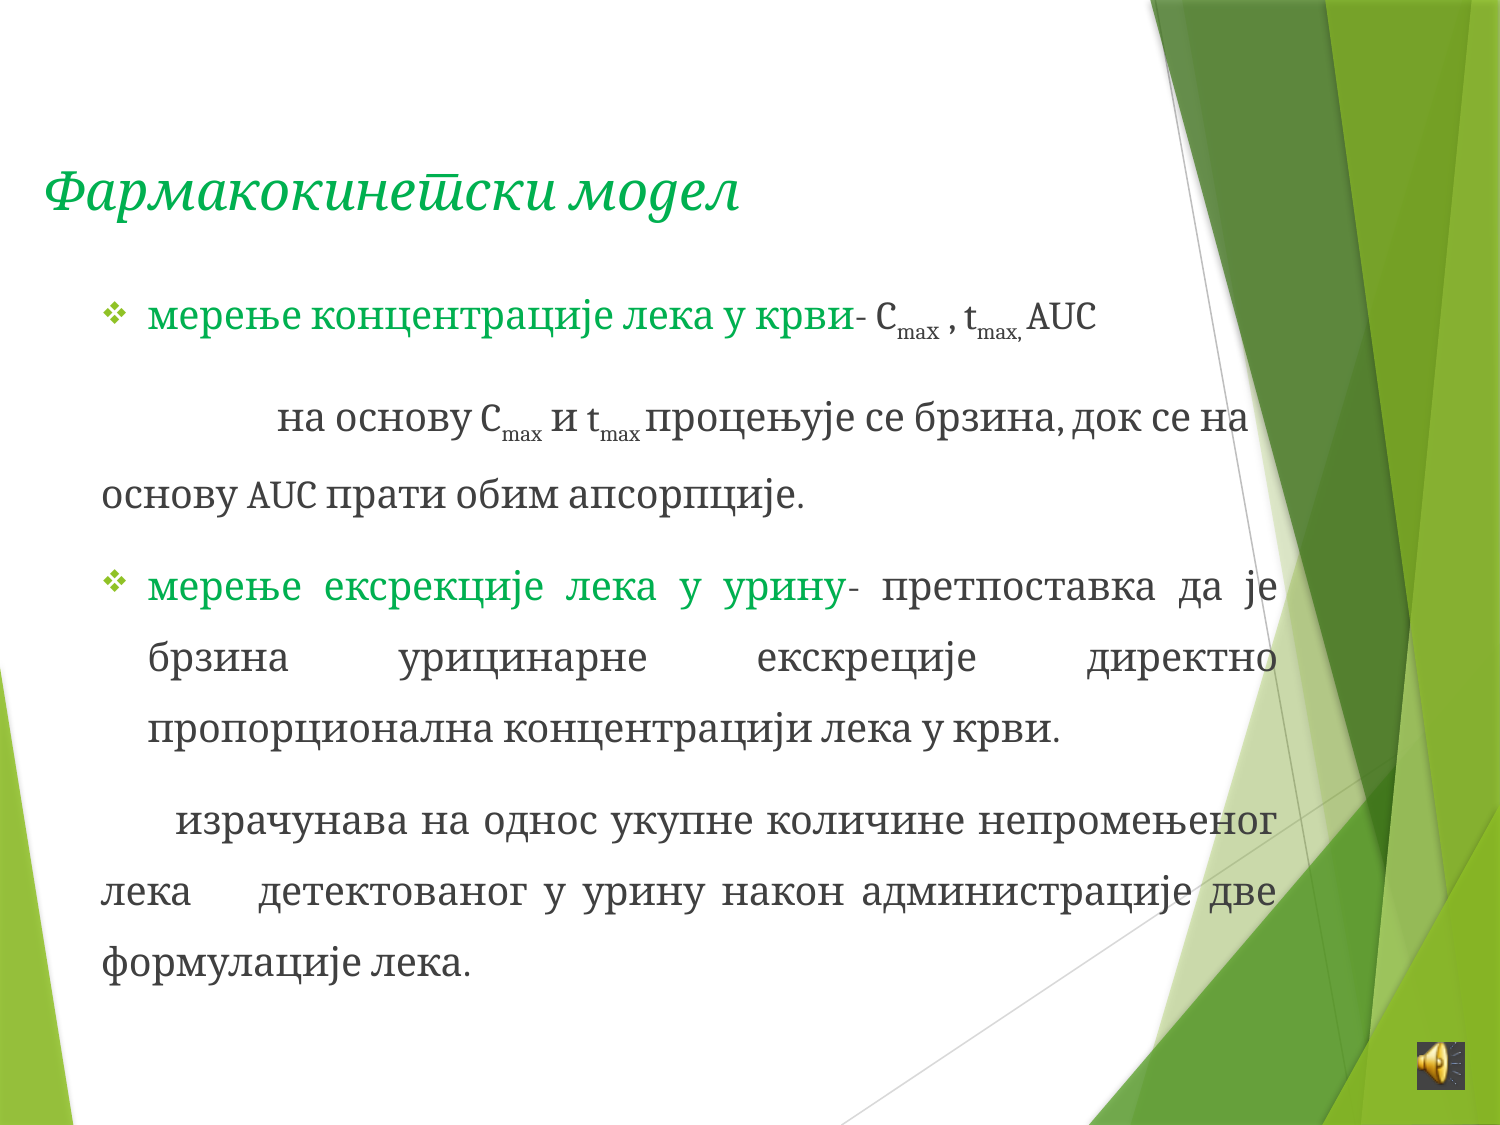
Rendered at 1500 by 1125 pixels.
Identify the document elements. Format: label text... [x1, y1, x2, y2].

picture [1415, 1040, 1467, 1092]
list Фармакокинетски модел мерење концентрације лека у крви- Cmaх , tmax, AUC на основу Cmax и tmax процењује се брзина, док се на основу AUC прати обим апсорпције. мерење ексрекције лека у урину- претпоставка да је брзина урицинарне екскреције директно пропорционална концентрацији лека у крви. израчунава на однос укупне количине непромењеног лека детектованог у урину након администрације две формулације лека. [29, 116, 1294, 1009]
